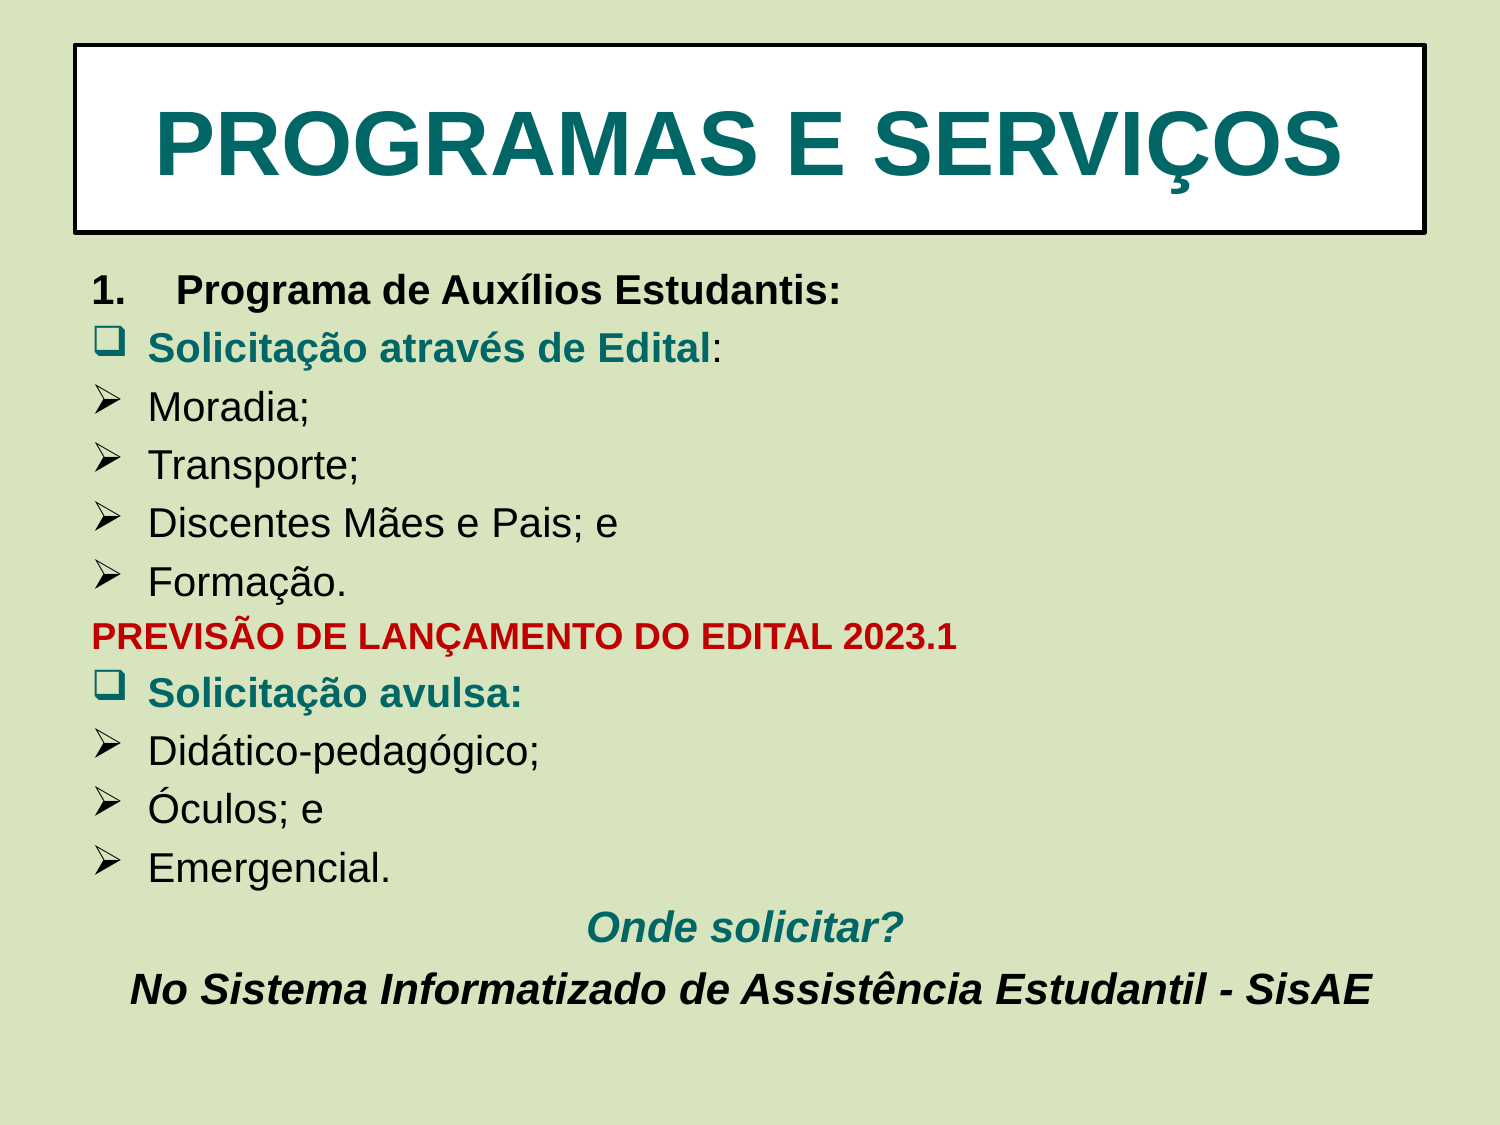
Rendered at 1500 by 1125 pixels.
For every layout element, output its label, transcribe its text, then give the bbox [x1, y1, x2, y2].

title PROGRAMAS E SERVIÇOS [75, 45, 1425, 233]
list Programa de Auxílios Estudantis: Solicitação através de Edital: Moradia; Transporte; Discentes Mães e Pais; e Formação. PREVISÃO DE LANÇAMENTO DO EDITAL 2023.1 Solicitação avulsa: Didático-pedagógico; Óculos; e Emergencial. Onde solicitar? No Sistema Informatizado de Assistência Estudantil - SisAE [76, 255, 1427, 1063]
